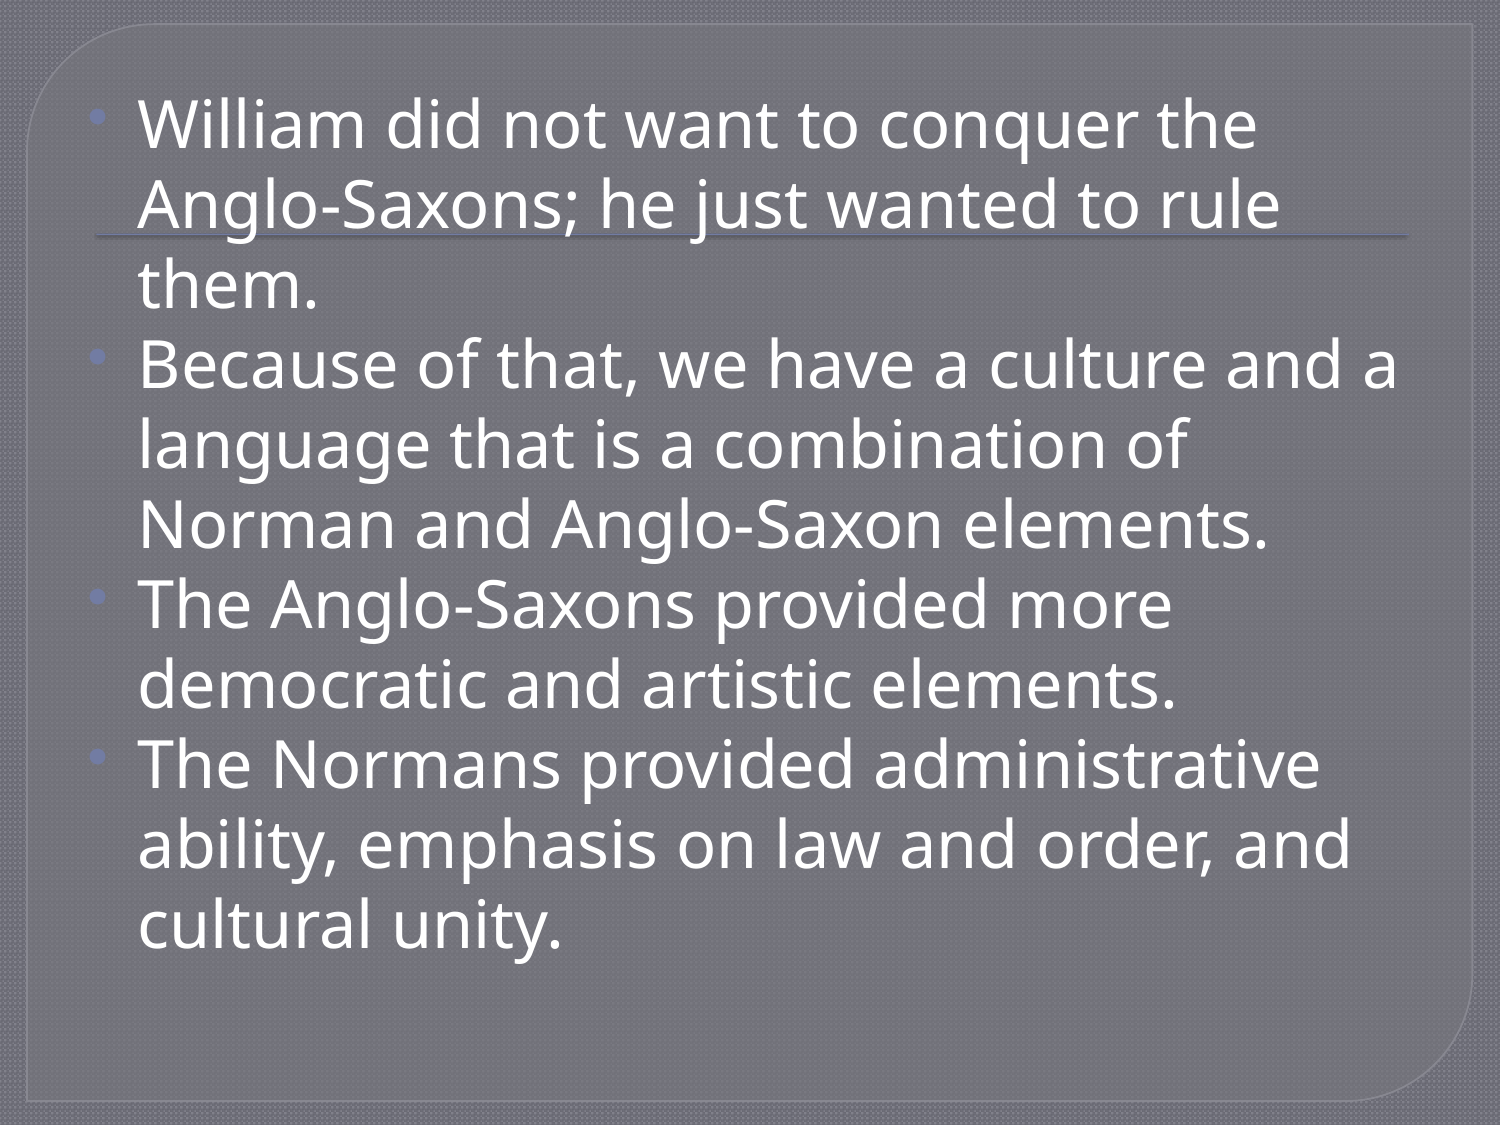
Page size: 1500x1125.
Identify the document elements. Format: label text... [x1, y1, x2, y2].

list William did not want to conquer the Anglo-Saxons; he just wanted to rule them. Because of that, we have a culture and a language that is a combination of Norman and Anglo-Saxon elements. The Anglo-Saxons provided more democratic and artistic elements. The Normans provided administrative ability, emphasis on law and order, and cultural unity. [75, 75, 1425, 1013]
